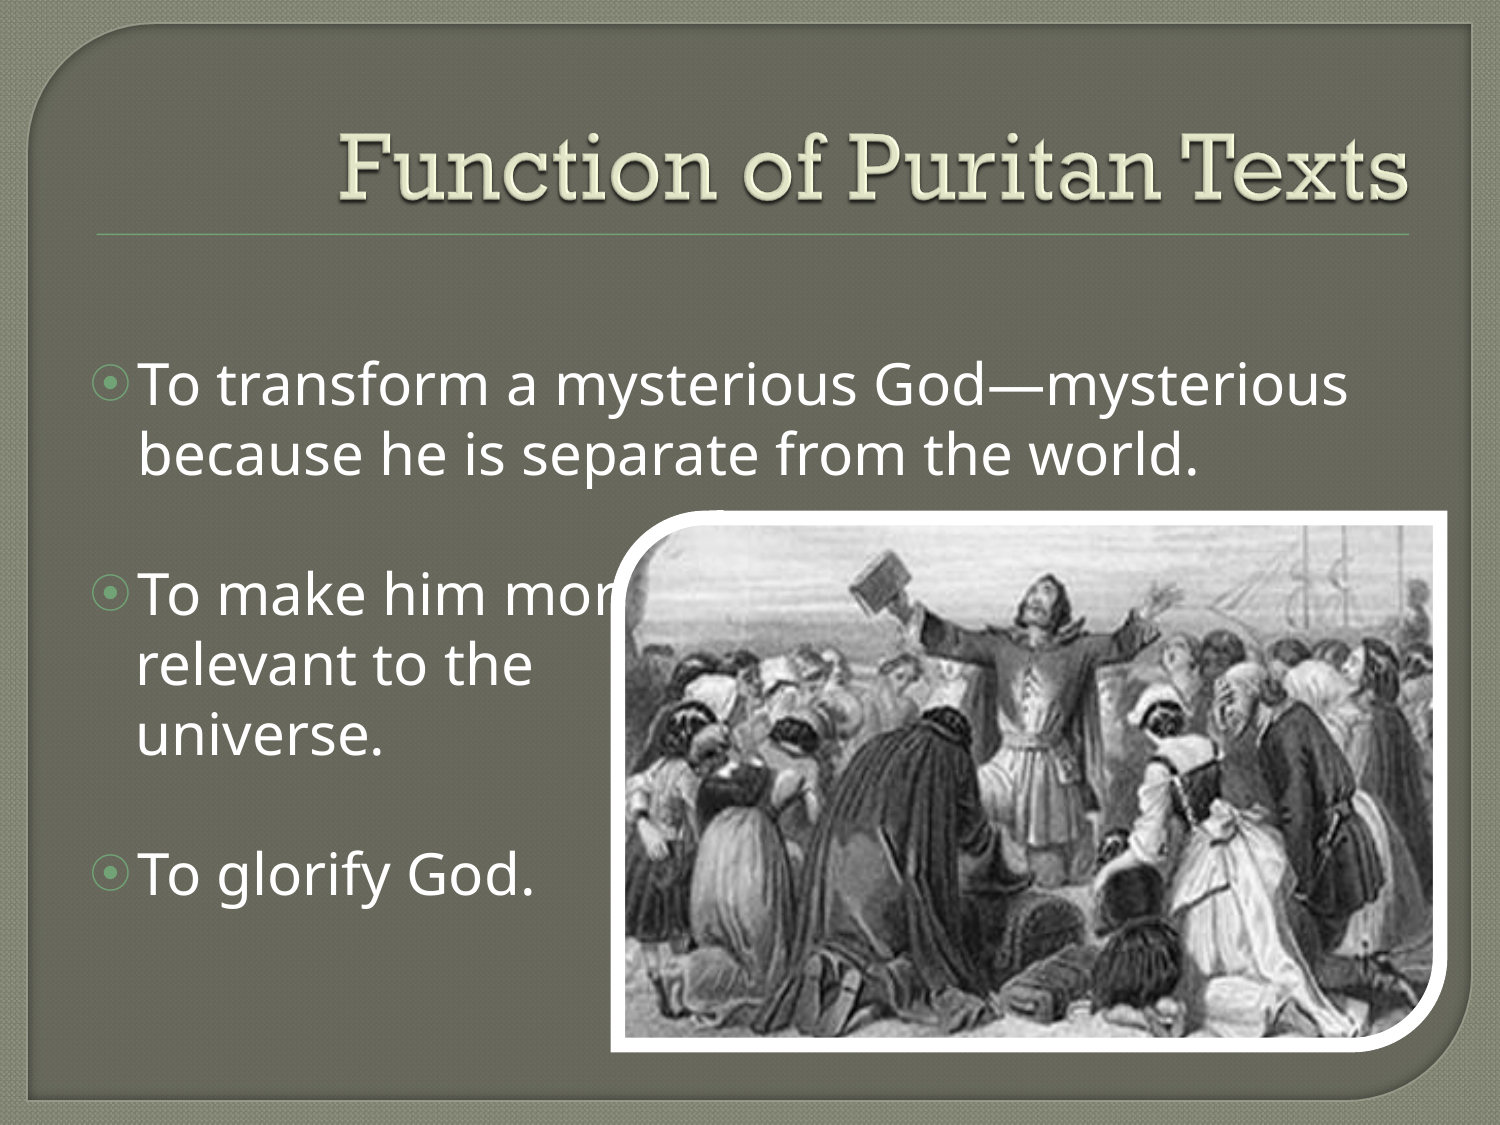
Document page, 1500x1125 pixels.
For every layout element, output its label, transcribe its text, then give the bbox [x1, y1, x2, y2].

list To transform a mysterious God—mysterious because he is separate from the world. To make him more relevant to the universe. To glorify God. [75, 270, 1425, 1013]
picture [0, 0, 1500, 1125]
